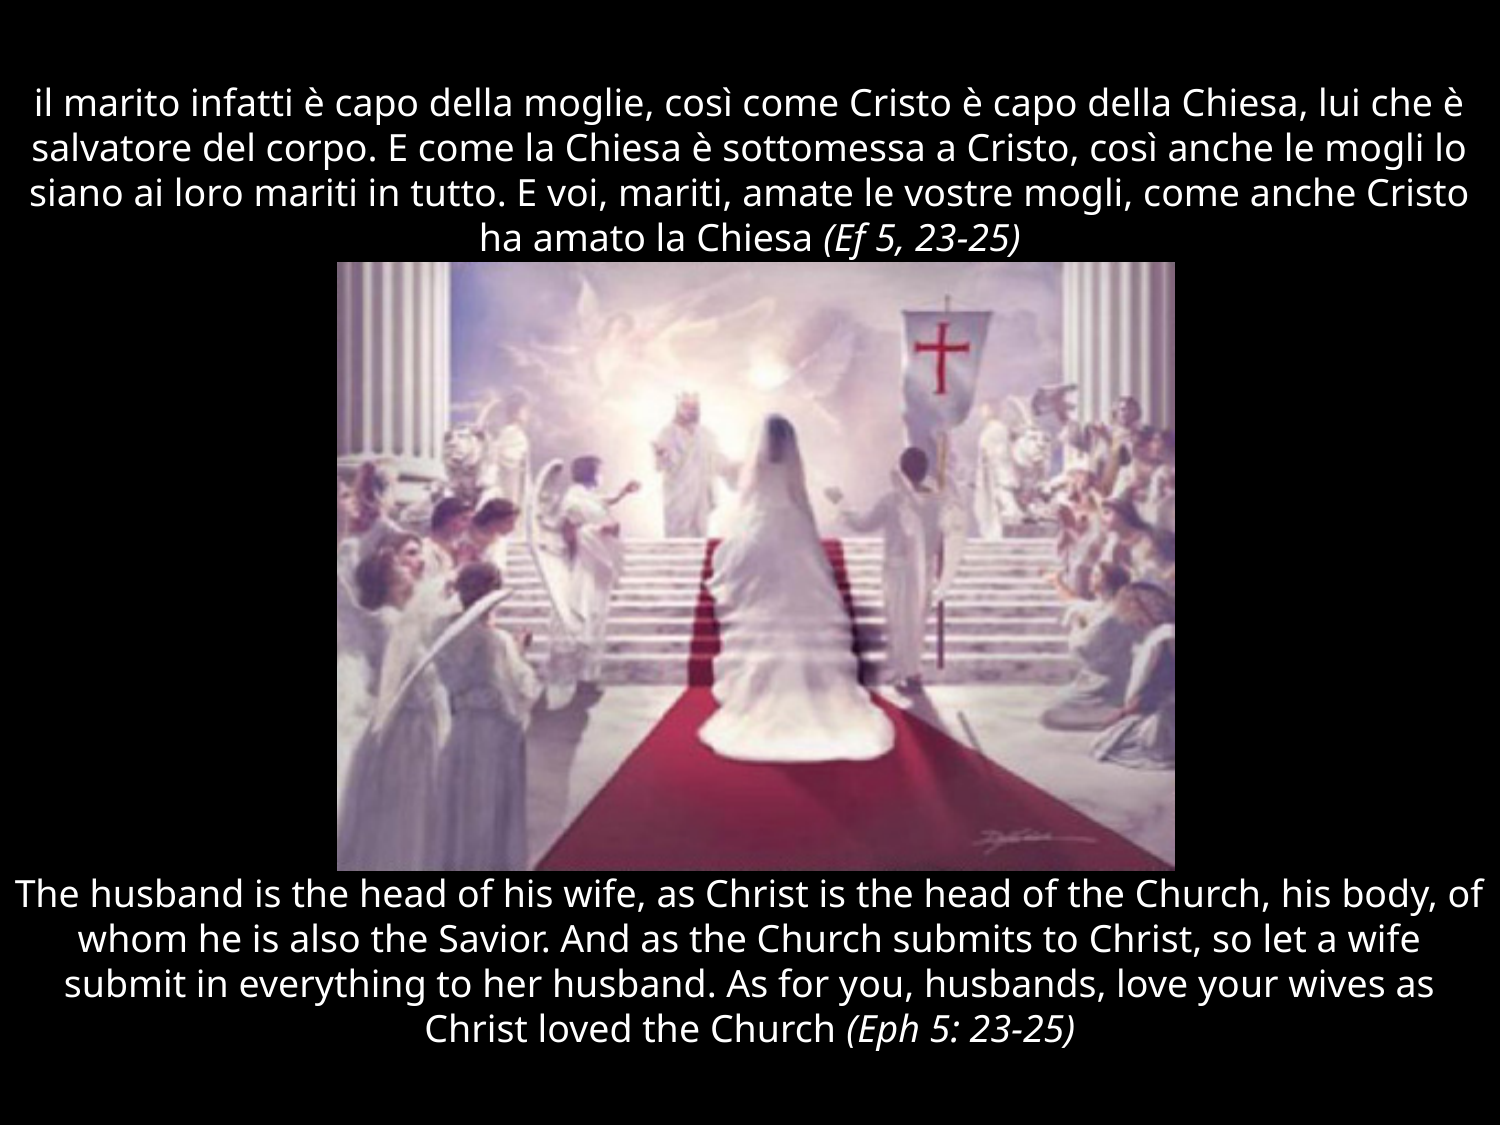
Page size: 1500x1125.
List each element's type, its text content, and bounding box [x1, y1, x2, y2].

title il marito infatti è capo della moglie, così come Cristo è capo della Chiesa, lui che è salvatore del corpo. E come la Chiesa è sottomessa a Cristo, così anche le mogli lo siano ai loro mariti in tutto. E voi, mariti, amate le vostre mogli, come anche Cristo ha amato la Chiesa (Ef 5, 23-25) [0, 99, 1500, 238]
text_box The husband is the head of his wife, as Christ is the head of the Church, his body, of whom he is also the Savior. And as the Church submits to Christ, so let a wife submit in everything to her husband. As for you, husbands, love your wives as Christ loved the Church (Eph 5: 23-25) [0, 862, 1500, 1058]
picture [337, 262, 1175, 871]
